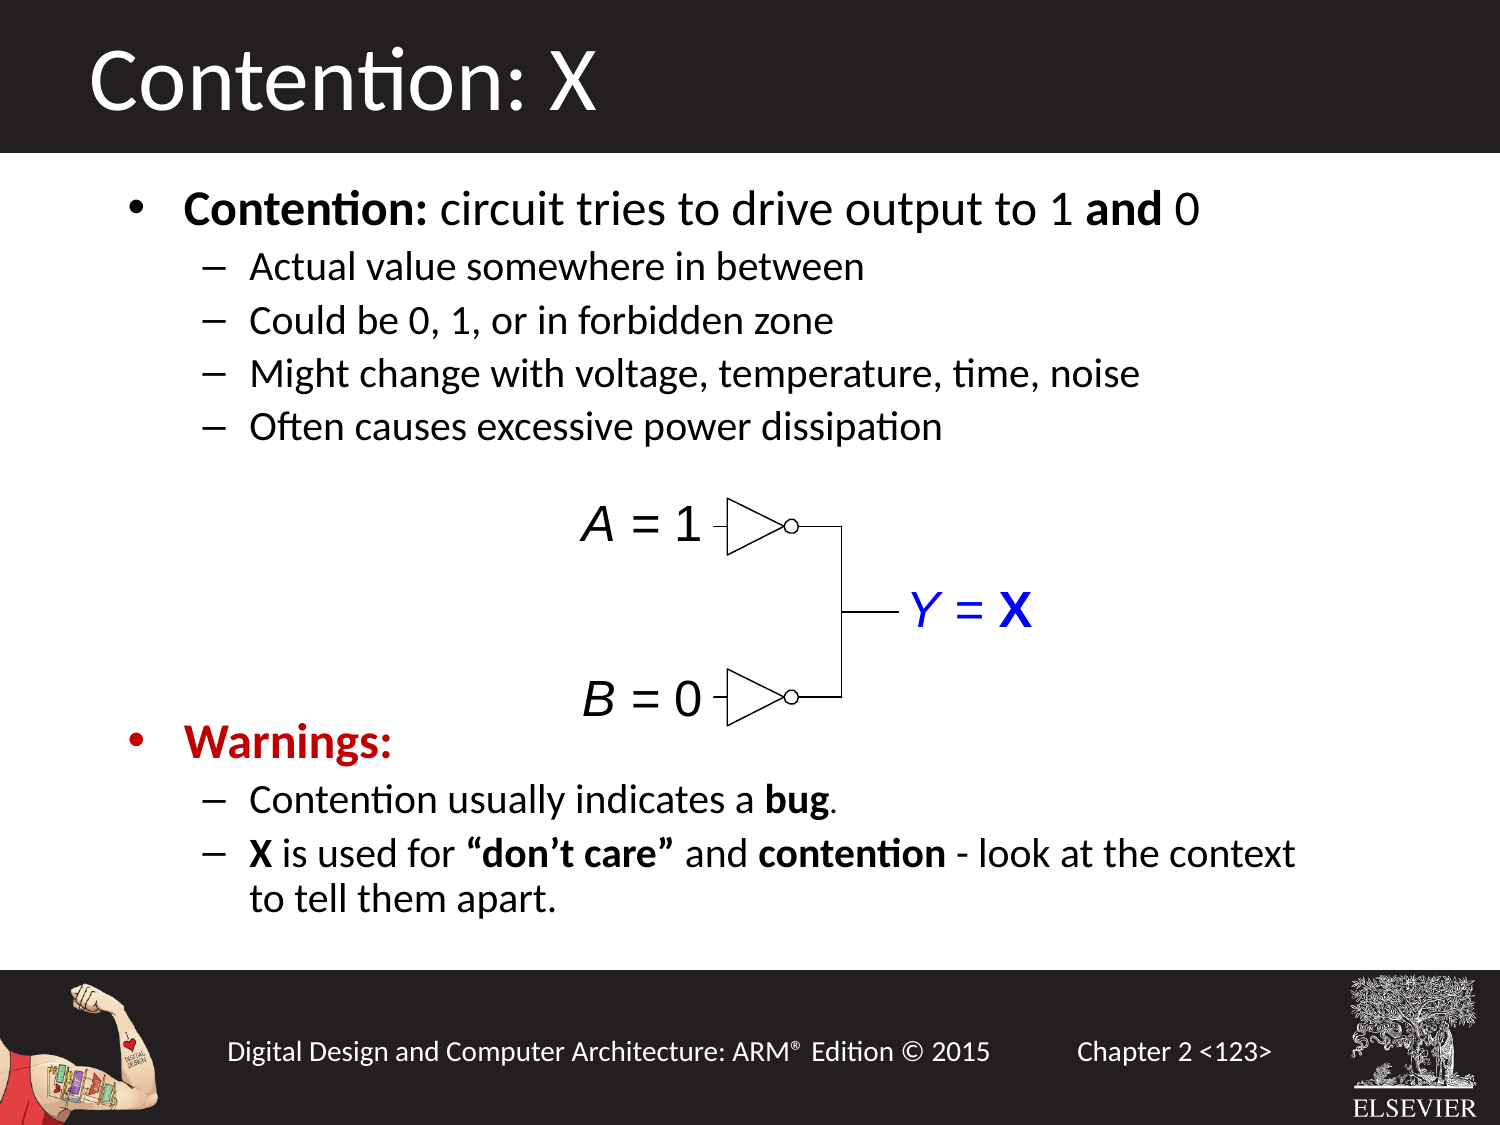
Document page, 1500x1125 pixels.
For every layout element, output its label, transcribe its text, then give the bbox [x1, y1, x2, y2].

text_box Contention: X [75, 11, 1375, 136]
picture [1350, 974, 1477, 1117]
picture [0, 979, 163, 1125]
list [549, 462, 1076, 765]
list Contention: circuit tries to drive output to 1 and 0 Actual value somewhere in between Could be 0, 1, or in forbidden zone Might change with voltage, temperature, time, noise Often causes excessive power dissipation Warnings: Contention usually indicates a bug. X is used for “don’t care” and contention - look at the context to tell them apart. [112, 174, 1325, 988]
